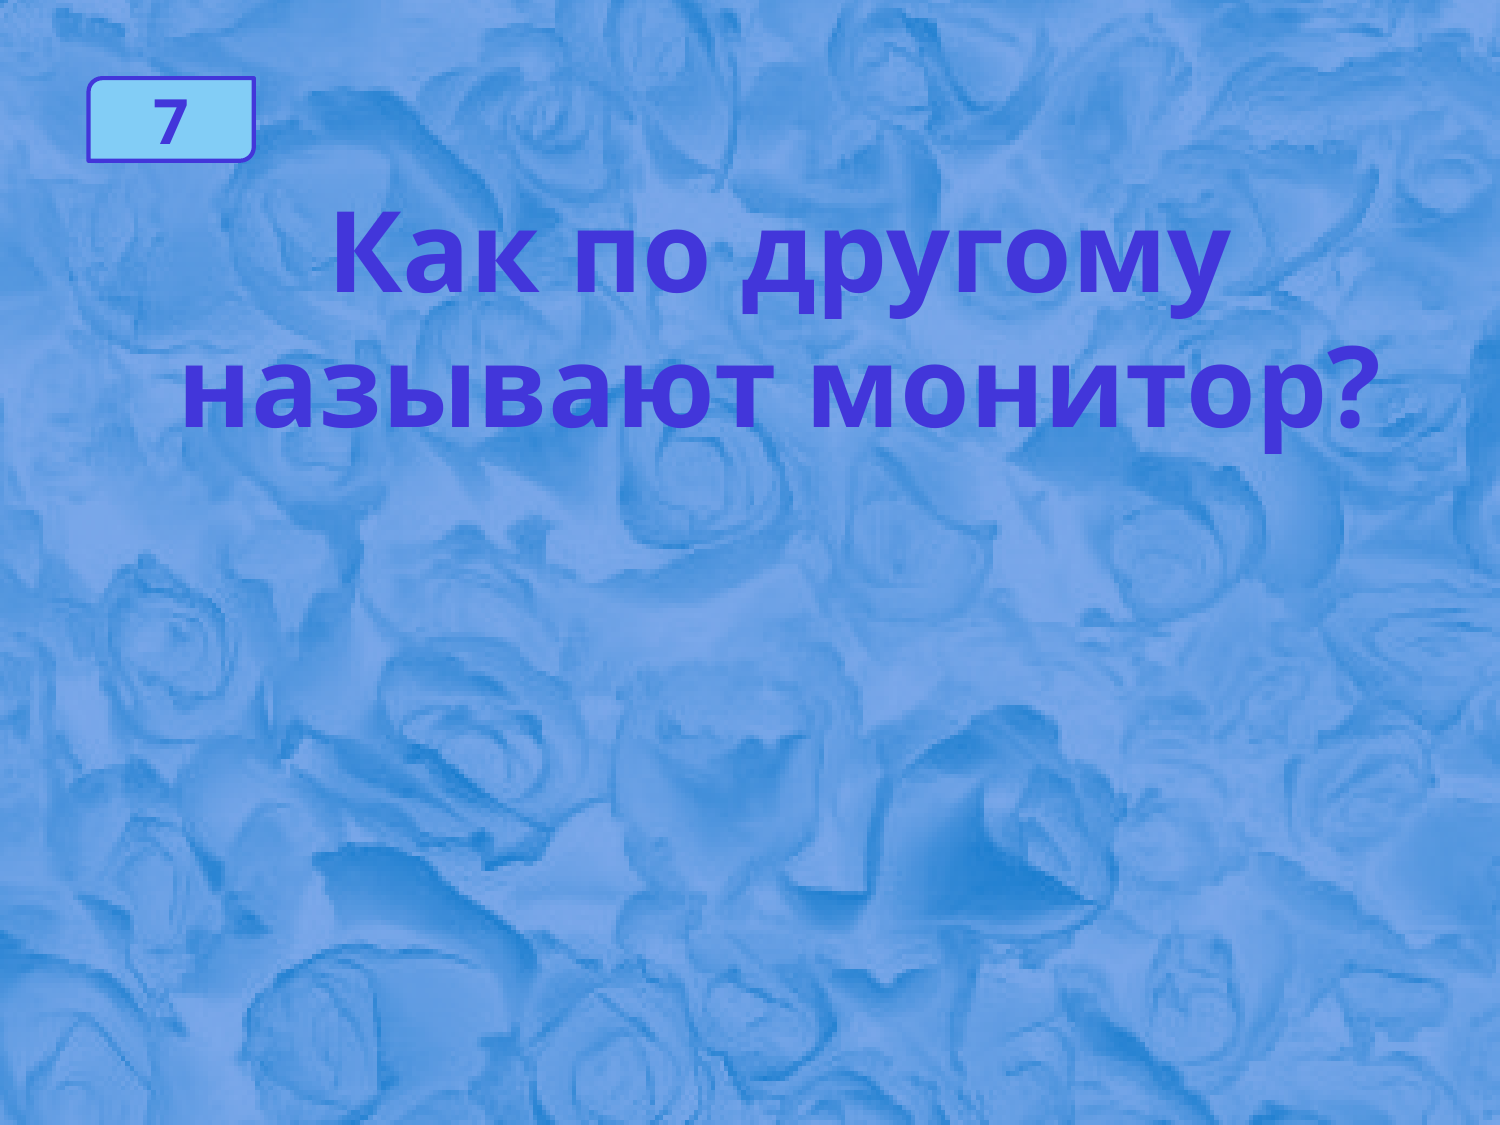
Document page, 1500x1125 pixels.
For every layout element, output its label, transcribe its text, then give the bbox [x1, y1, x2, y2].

text_box 7 [86, 76, 256, 163]
text_box Как по другому называют монитор? [112, 172, 1447, 458]
